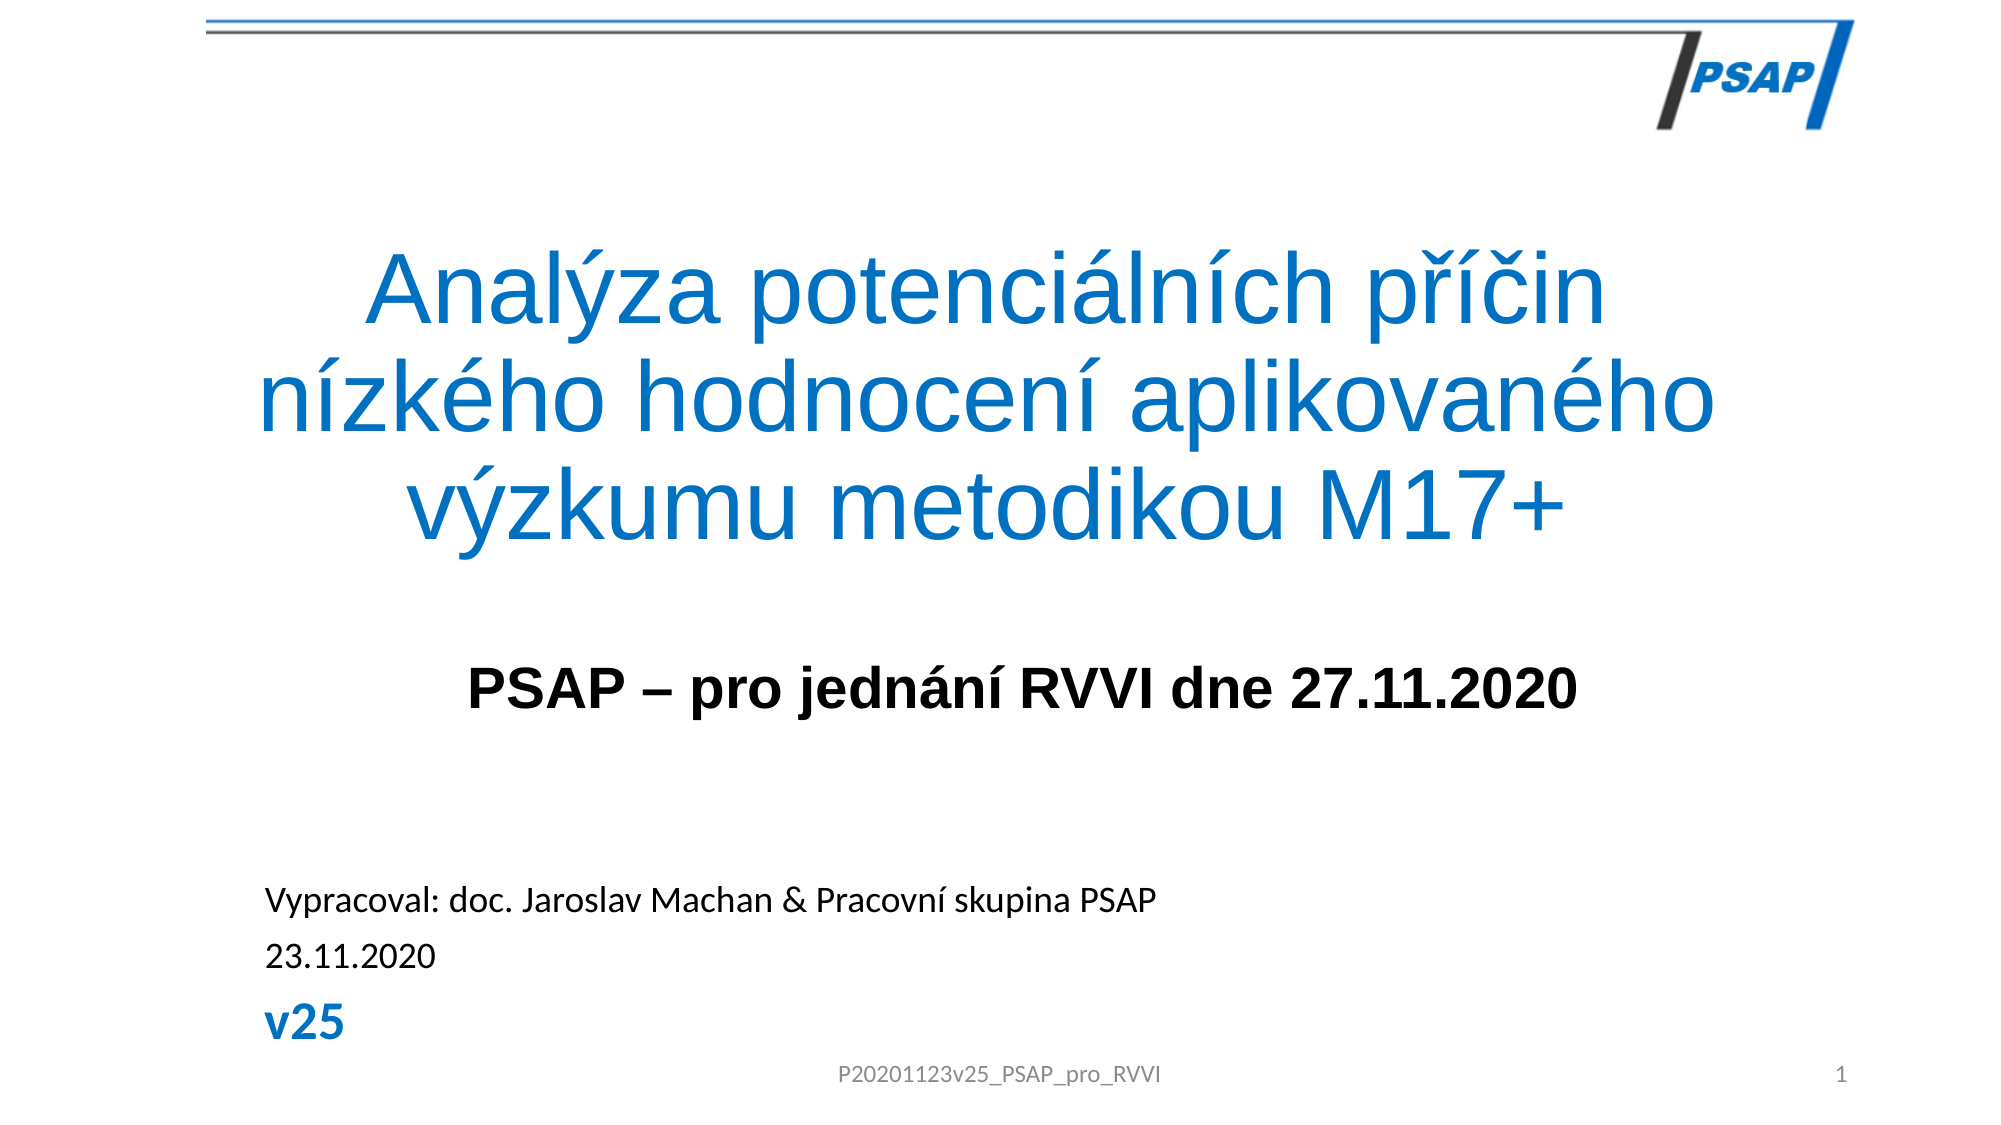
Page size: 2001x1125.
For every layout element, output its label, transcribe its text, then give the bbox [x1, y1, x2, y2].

title Analýza potenciálních příčin nízkého hodnocení aplikovaného výzkumu metodikou M17+ [237, 177, 1738, 569]
picture [206, 0, 1863, 142]
text_box PSAP – pro jednání RVVI dne 27.11.2020 [185, 642, 1863, 728]
footer P20201123v25_PSAP_pro_RVVI [662, 1042, 1338, 1103]
slide_number 1 [1412, 1042, 1863, 1103]
subtitle Vypracoval: doc. Jaroslav Machan & Pracovní skupina PSAP 23.11.2020 v25 [249, 872, 1750, 1060]
